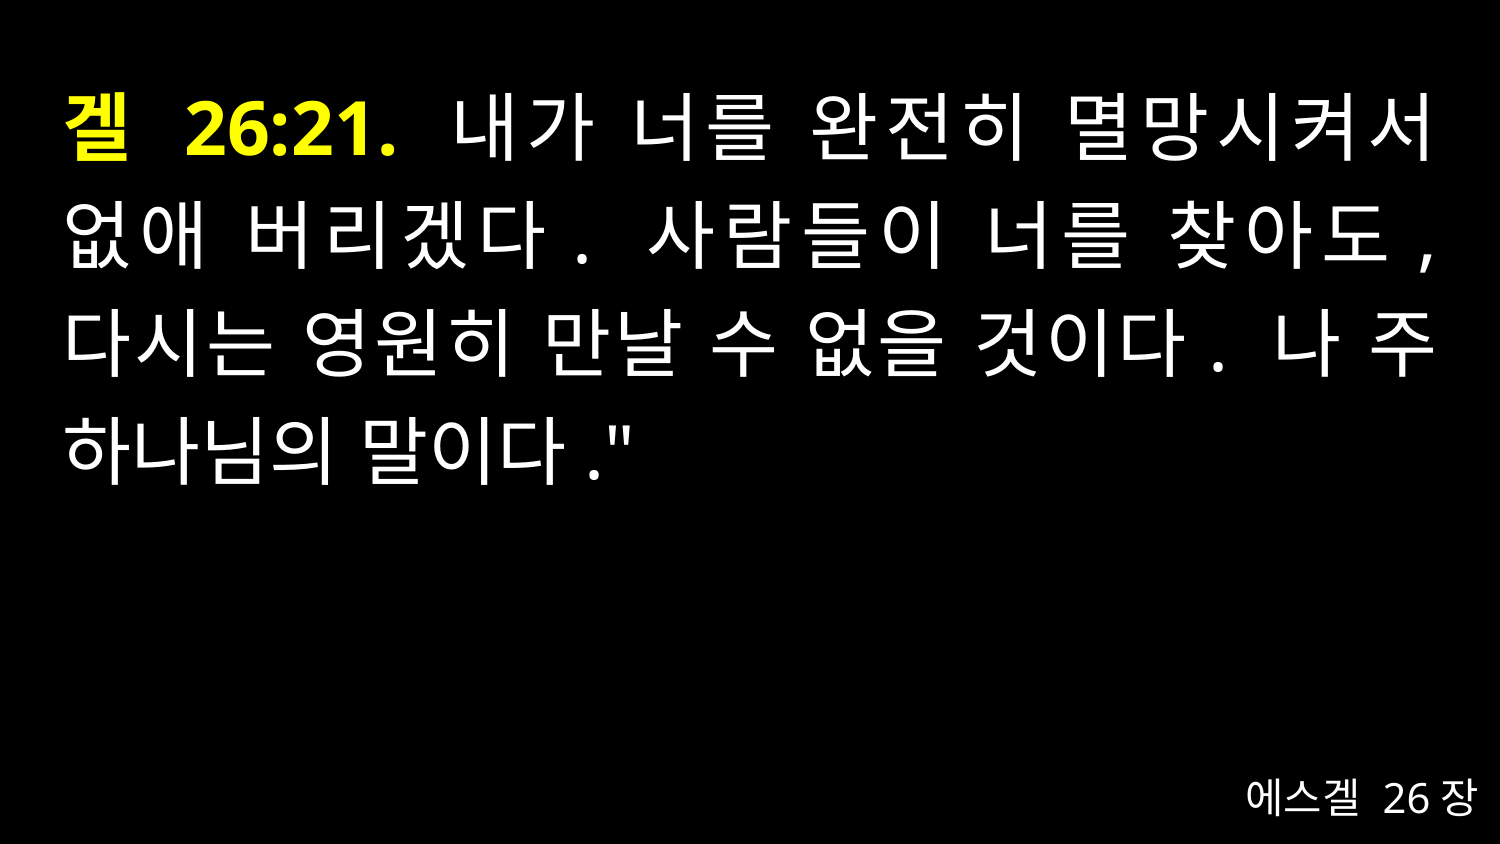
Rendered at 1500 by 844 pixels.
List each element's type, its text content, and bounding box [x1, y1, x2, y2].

title 겔 26:21. 내가 너를 완전히 멸망시켜서 없애 버리겠다. 사람들이 너를 찾아도, 다시는 영원히 만날 수 없을 것이다. 나 주 하나님의 말이다." [0, 0, 1500, 844]
subtitle 에스겔 26장 [916, 770, 1500, 844]
